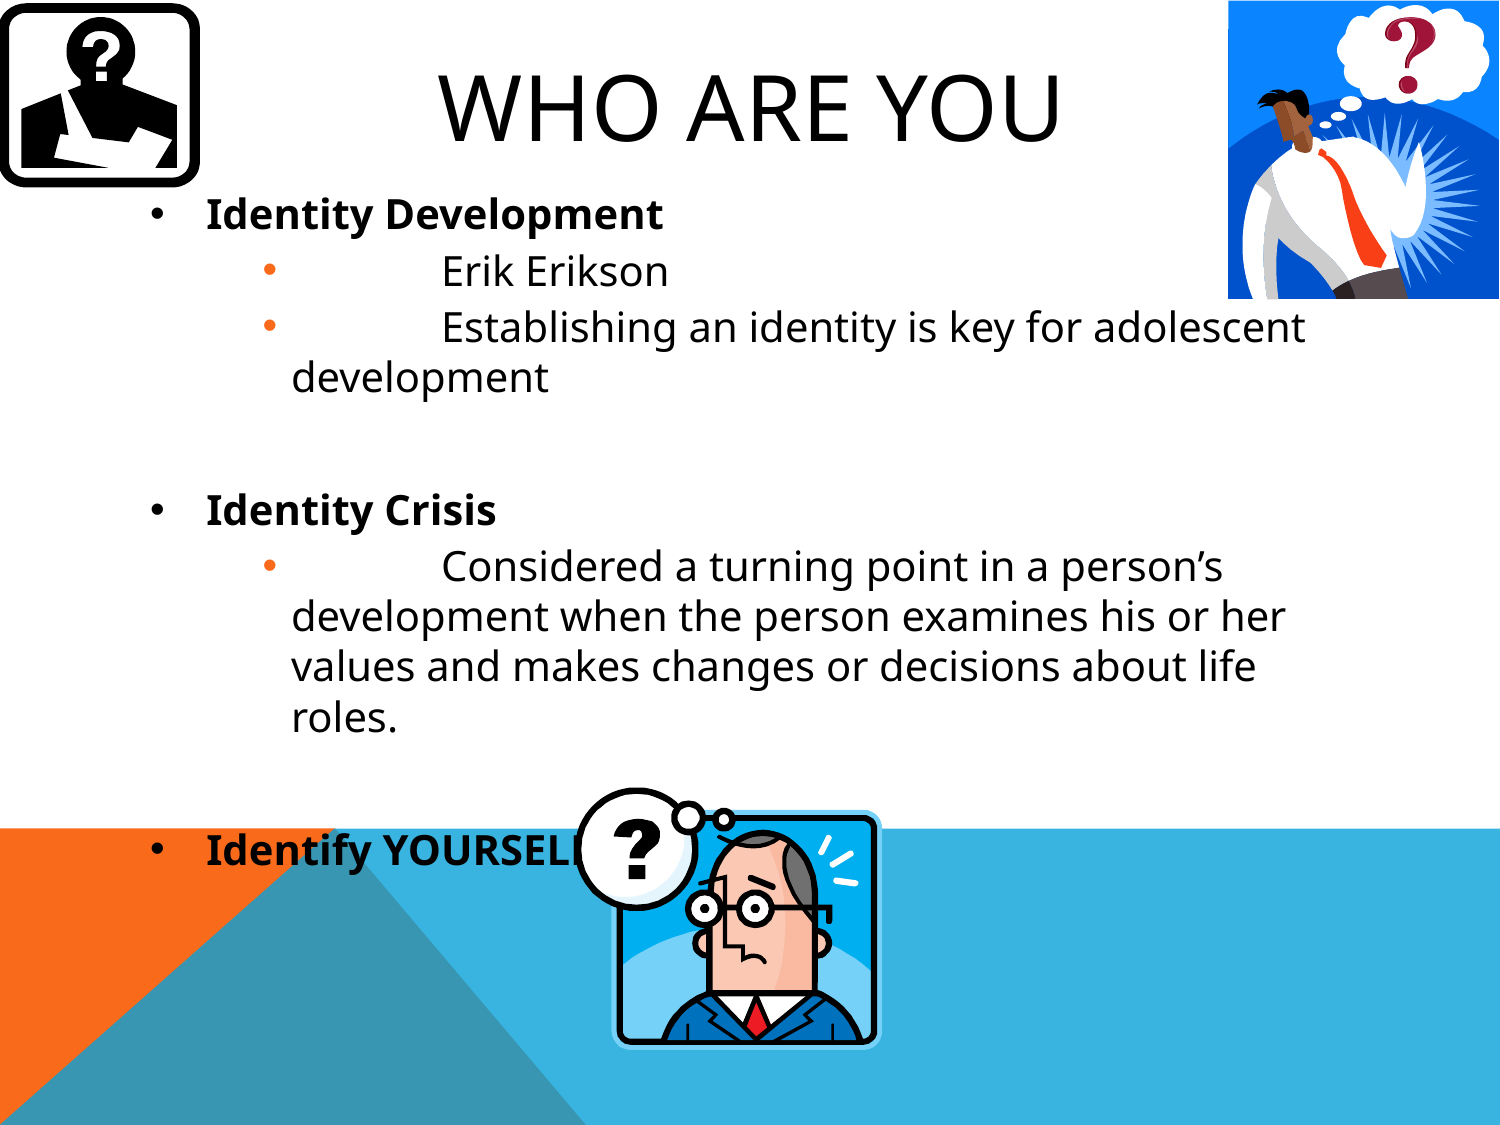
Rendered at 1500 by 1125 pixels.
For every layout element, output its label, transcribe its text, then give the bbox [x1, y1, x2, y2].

picture [574, 787, 883, 1051]
picture [1227, 0, 1500, 300]
picture [0, 2, 201, 188]
list Identity Development Erik Erikson Establishing an identity is key for adolescent development Identity Crisis Considered a turning point in a person’s development when the person examines his or her values and makes changes or decisions about life roles. Identify YOURSELF! [135, 180, 1369, 768]
title Who are you [204, 60, 1222, 150]
